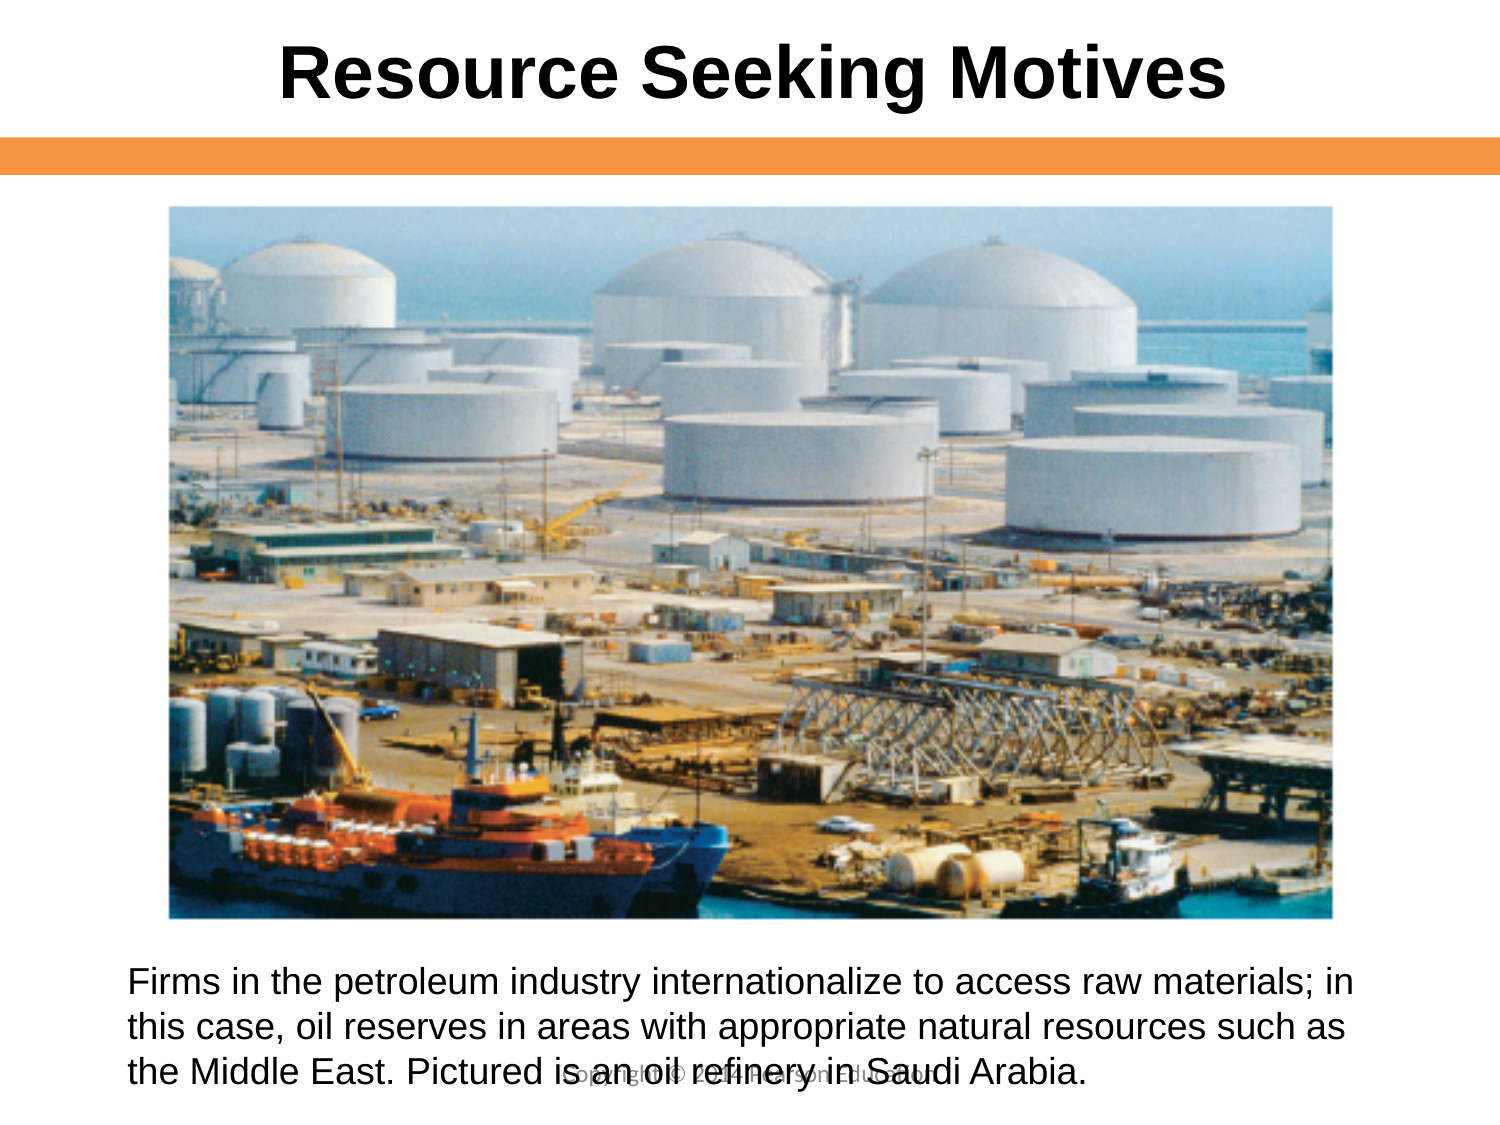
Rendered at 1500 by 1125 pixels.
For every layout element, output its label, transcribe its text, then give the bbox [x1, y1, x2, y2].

footer Copyright © 2014 Pearson Education [512, 1042, 988, 1103]
title Resource Seeking Motives [59, 0, 1448, 135]
picture [162, 202, 1337, 926]
text_box [0, 135, 1500, 177]
text_box Firms in the petroleum industry internationalize to access raw materials; in this case, oil reserves in areas with appropriate natural resources such as the Middle East. Pictured is an oil refinery in Saudi Arabia. [112, 949, 1388, 1100]
